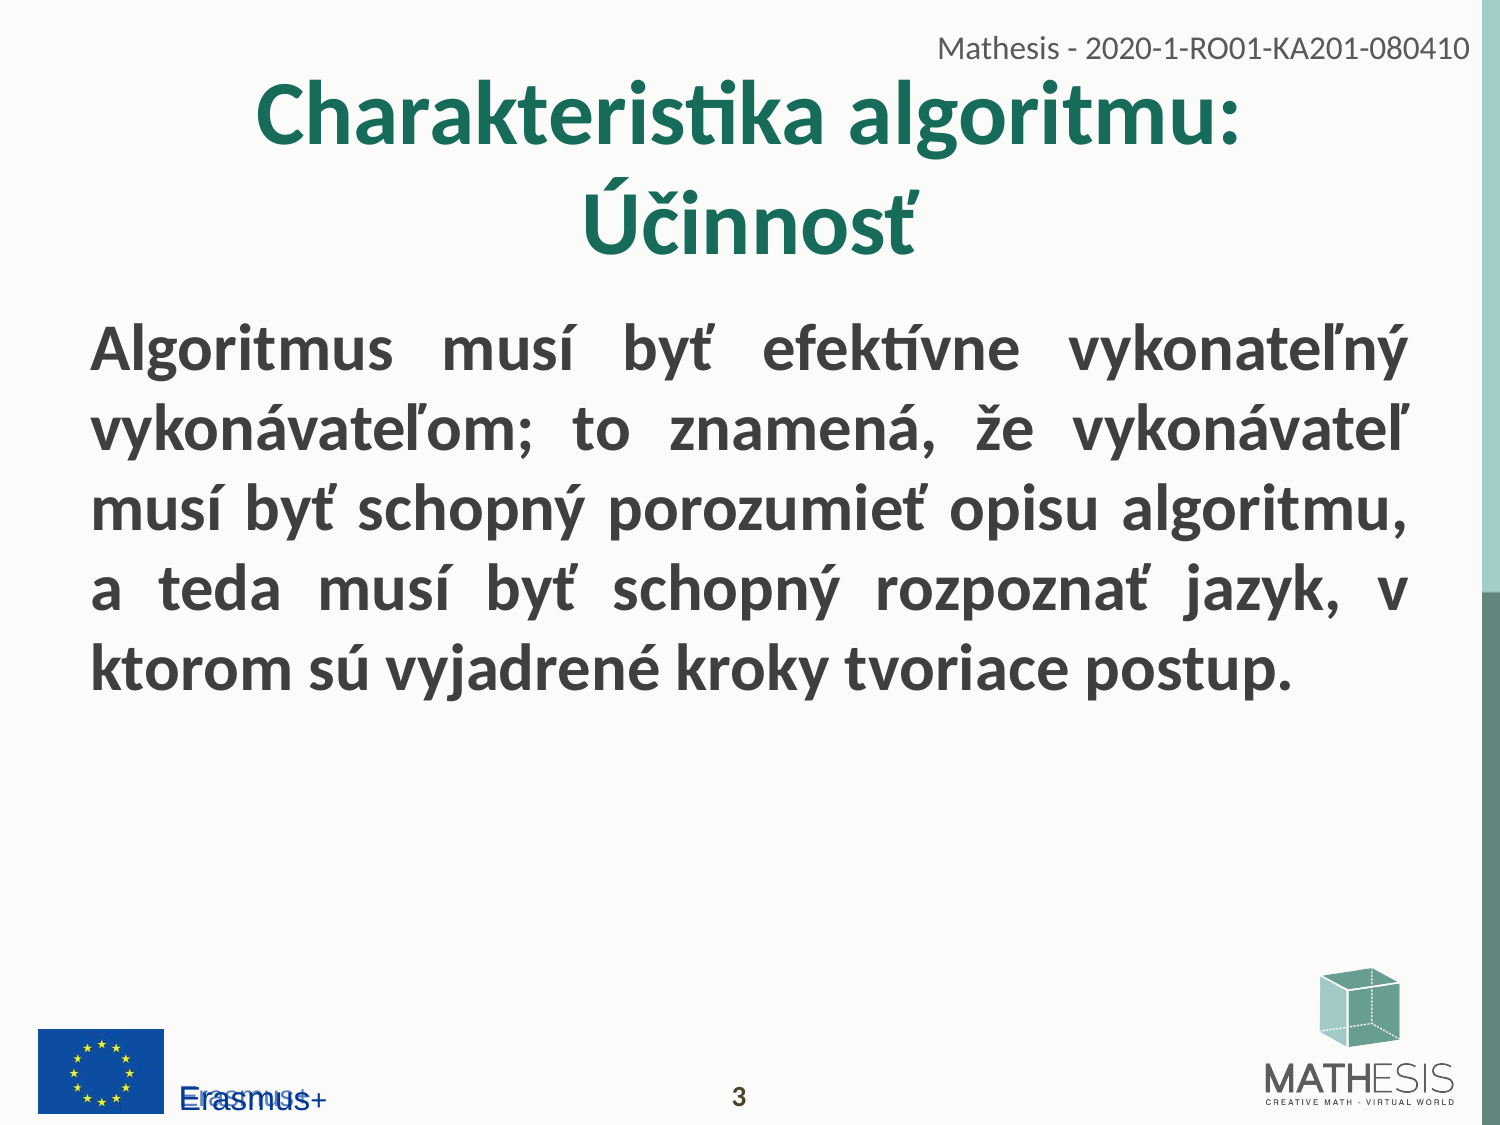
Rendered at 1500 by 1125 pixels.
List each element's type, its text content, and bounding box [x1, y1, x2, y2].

title Charakteristika algoritmu: Účinnosť [75, 45, 1425, 233]
picture [38, 1029, 164, 1114]
list Algoritmus musí byť efektívne vykonateľný vykonávateľom; to znamená, že vykonávateľ musí byť schopný porozumieť opisu algoritmu, a teda musí byť schopný rozpoznať jazyk, v ktorom sú vyjadrené kroky tvoriace postup. [75, 296, 1425, 1005]
